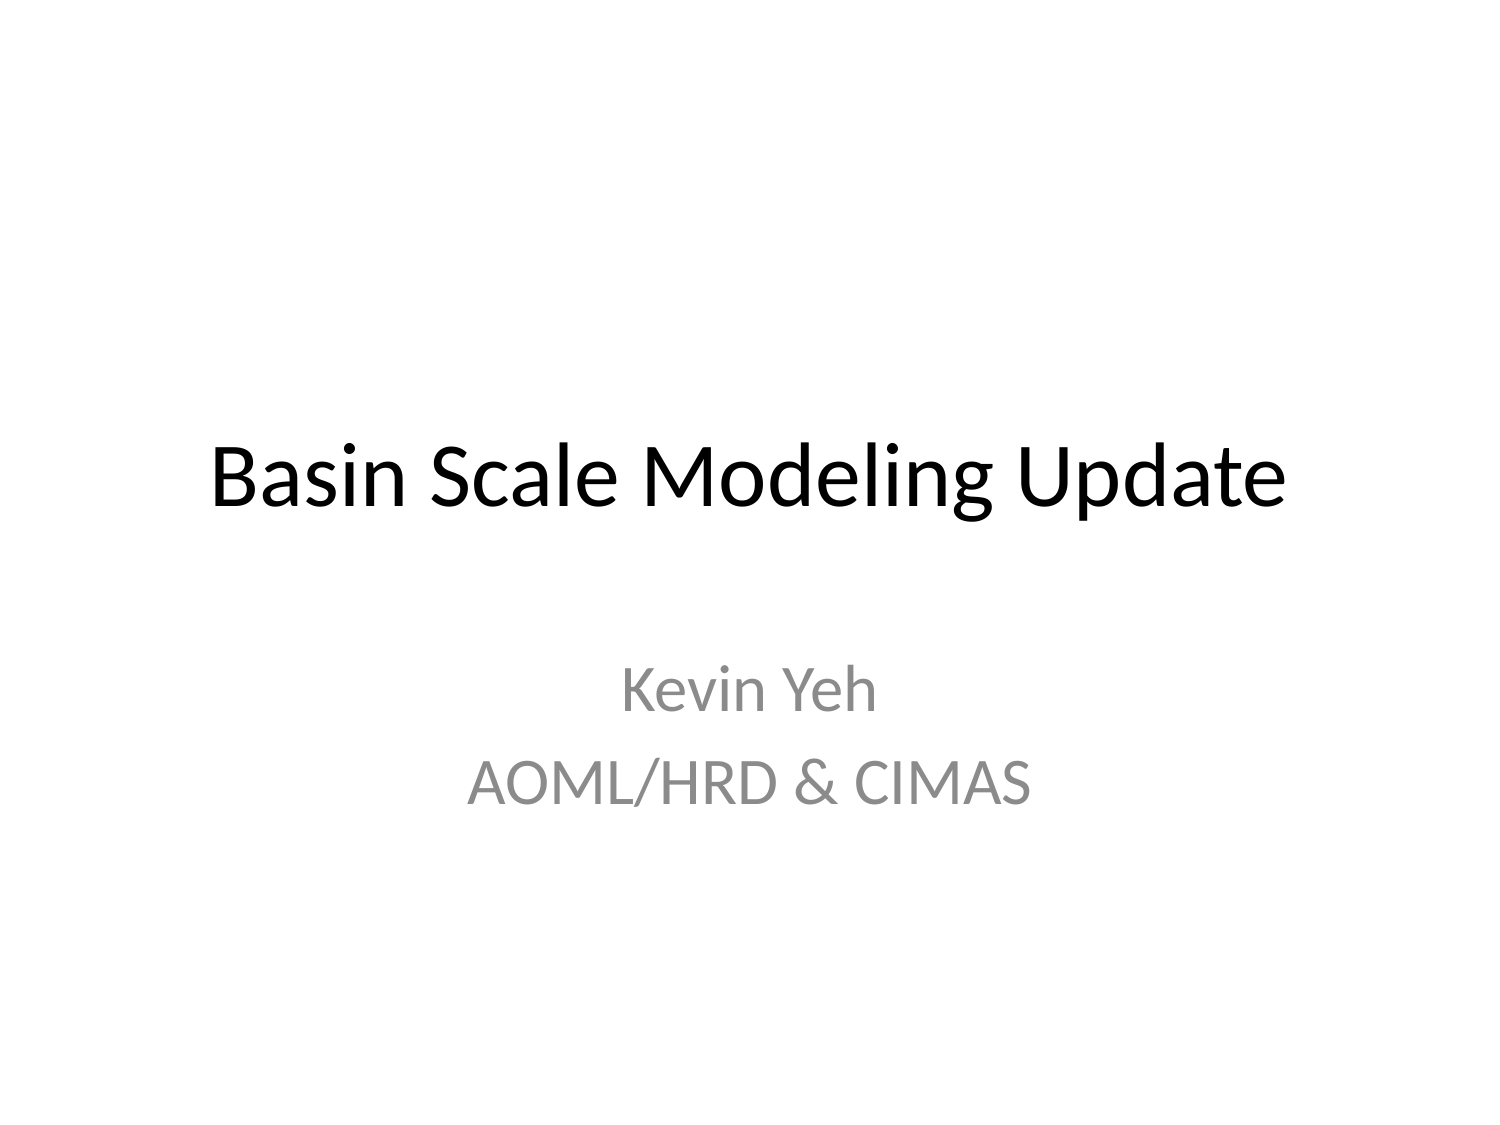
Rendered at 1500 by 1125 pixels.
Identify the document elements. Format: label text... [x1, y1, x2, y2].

title Basin Scale Modeling Update [112, 349, 1388, 591]
subtitle Kevin Yeh AOML/HRD & CIMAS [225, 637, 1275, 925]
